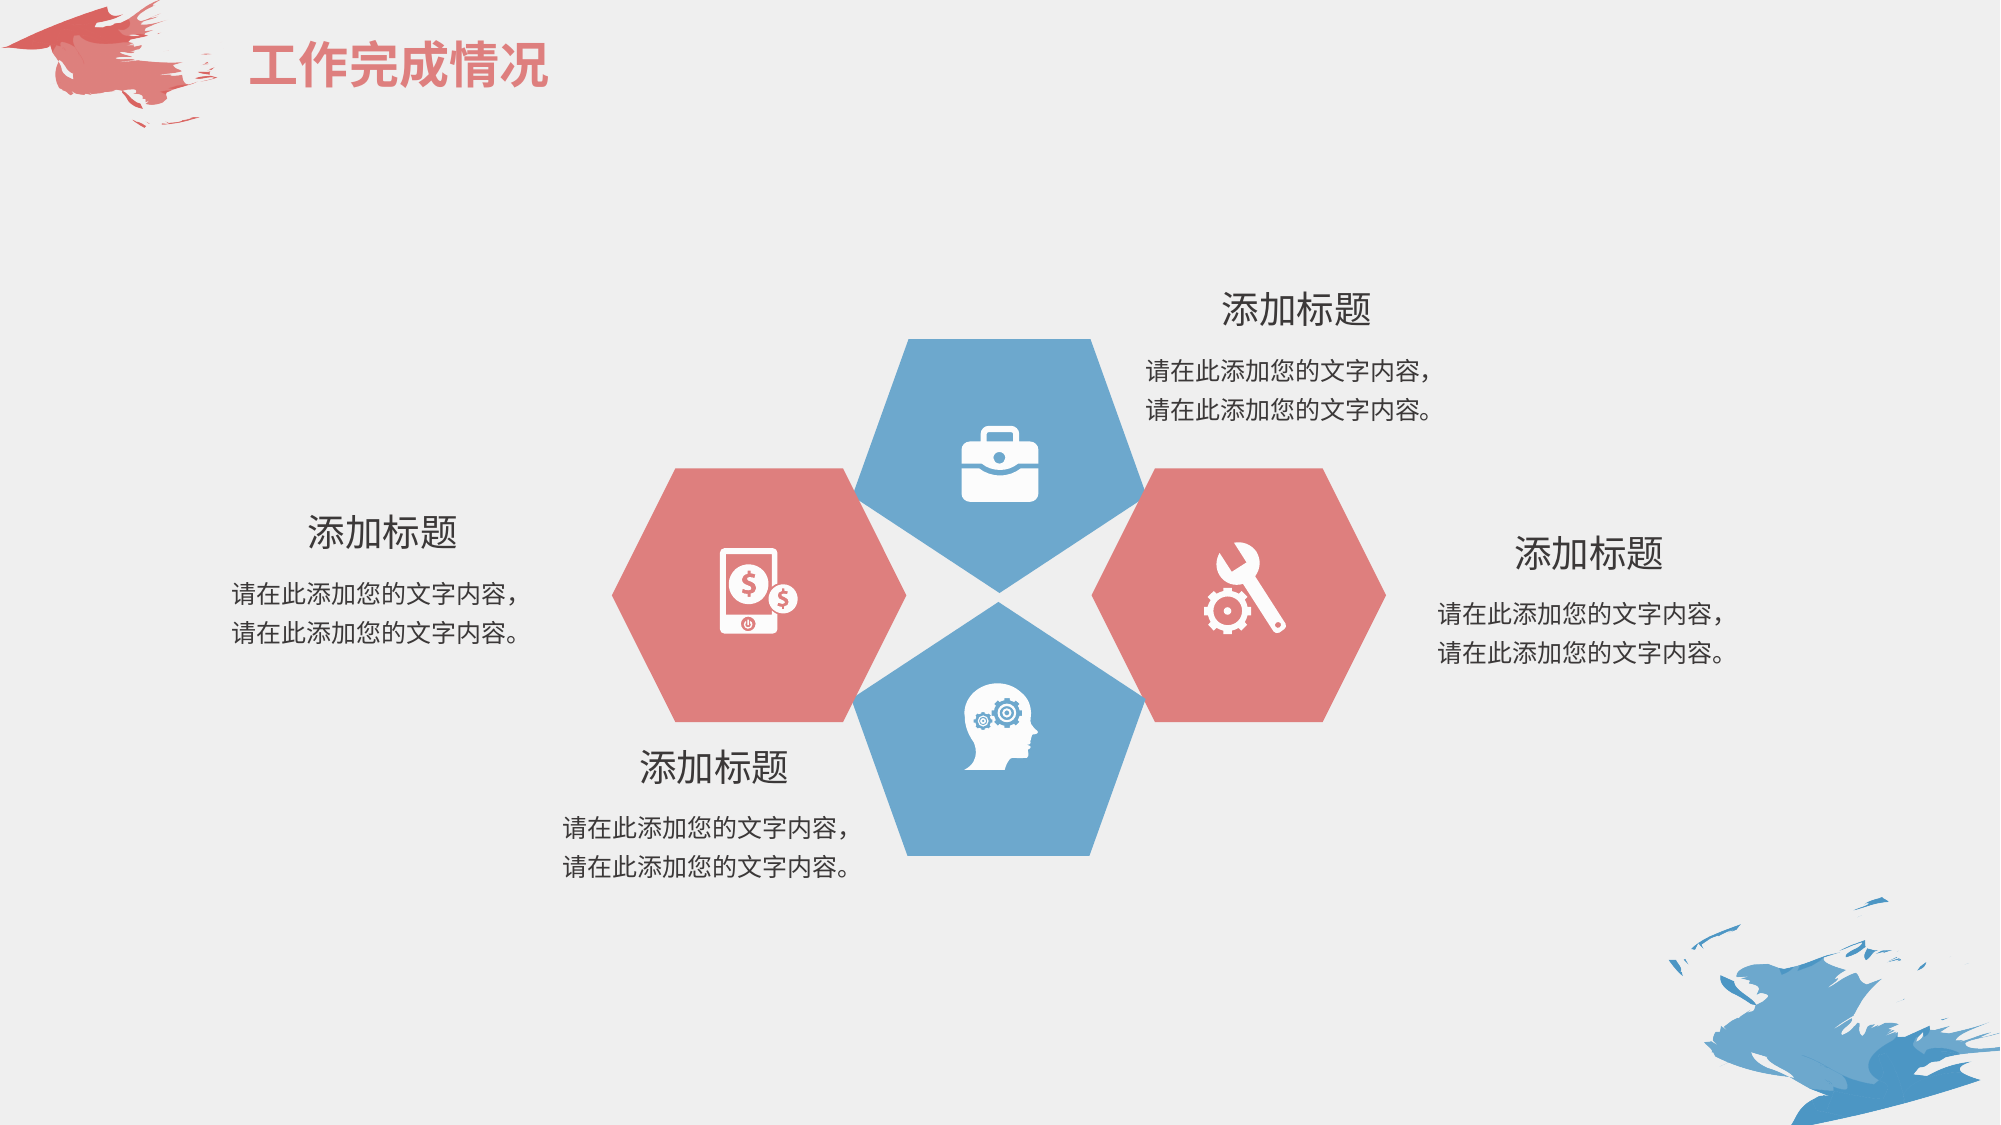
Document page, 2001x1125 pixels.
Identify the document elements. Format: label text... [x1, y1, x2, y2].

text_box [1203, 540, 1287, 635]
text_box 请在此添加您的文字内容，请在此添加您的文字内容。 [1422, 582, 1767, 676]
text_box [854, 339, 1144, 594]
text_box 添加标题 [293, 502, 473, 562]
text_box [719, 548, 800, 634]
picture [1668, 897, 2000, 1125]
text_box 请在此添加您的文字内容，请在此添加您的文字内容。 [216, 562, 561, 655]
text_box [853, 601, 1146, 856]
text_box 添加标题 [1206, 279, 1387, 339]
text_box 添加标题 [1499, 522, 1680, 582]
text_box [1091, 468, 1387, 723]
text_box 添加标题 [624, 736, 805, 796]
text_box [611, 468, 907, 723]
text_box 请在此添加您的文字内容，请在此添加您的文字内容。 [1130, 339, 1475, 432]
picture [0, 0, 224, 128]
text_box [964, 683, 1042, 770]
text_box 请在此添加您的文字内容，请在此添加您的文字内容。 [547, 796, 892, 889]
text_box 工作完成情况 [234, 25, 564, 101]
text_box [961, 425, 1039, 502]
